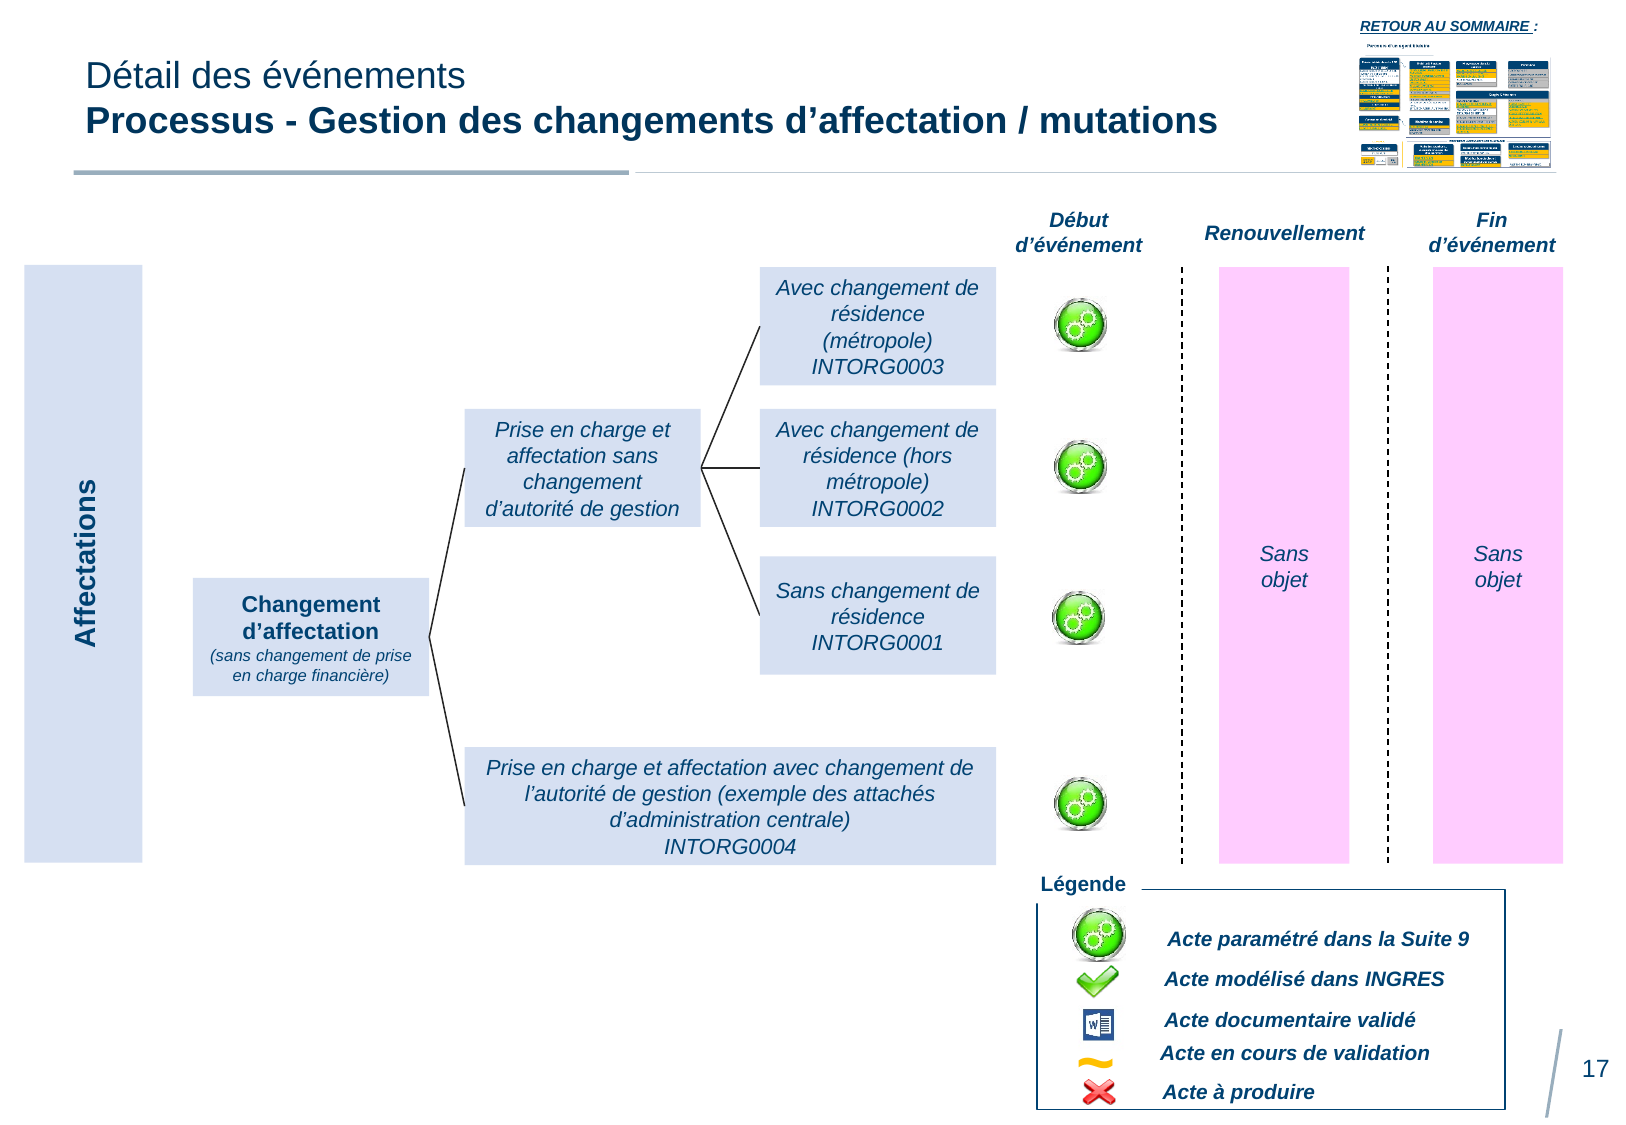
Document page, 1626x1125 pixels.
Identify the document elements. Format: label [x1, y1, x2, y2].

picture [1054, 438, 1107, 494]
picture [1082, 1079, 1116, 1105]
picture [1054, 775, 1107, 831]
picture [1054, 296, 1107, 352]
picture [1359, 40, 1553, 168]
picture [1067, 906, 1128, 1055]
picture [1052, 589, 1105, 645]
